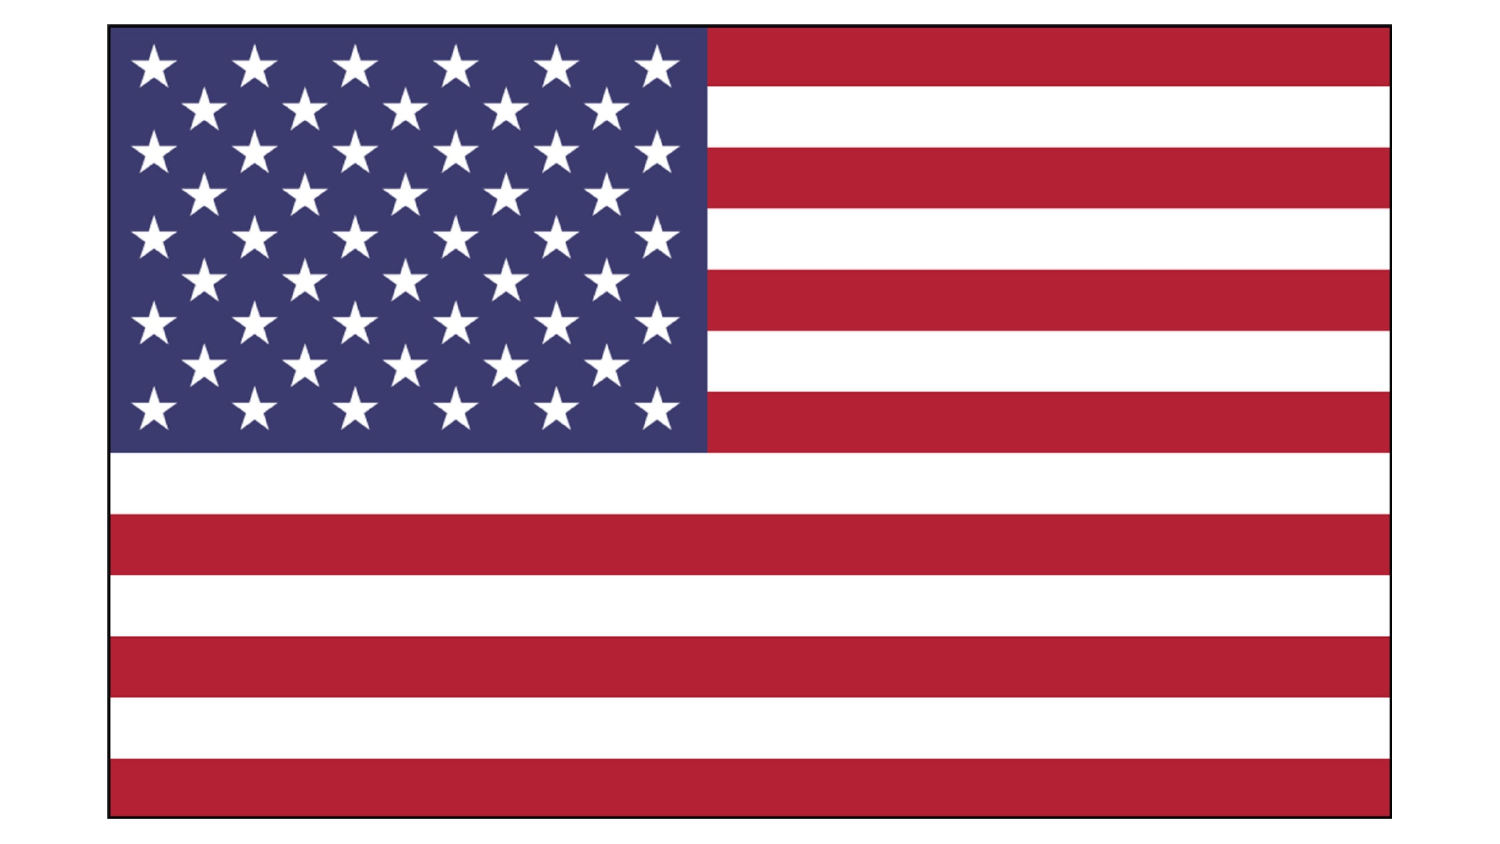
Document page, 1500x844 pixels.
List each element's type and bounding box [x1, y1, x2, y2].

picture [107, 24, 1393, 819]
